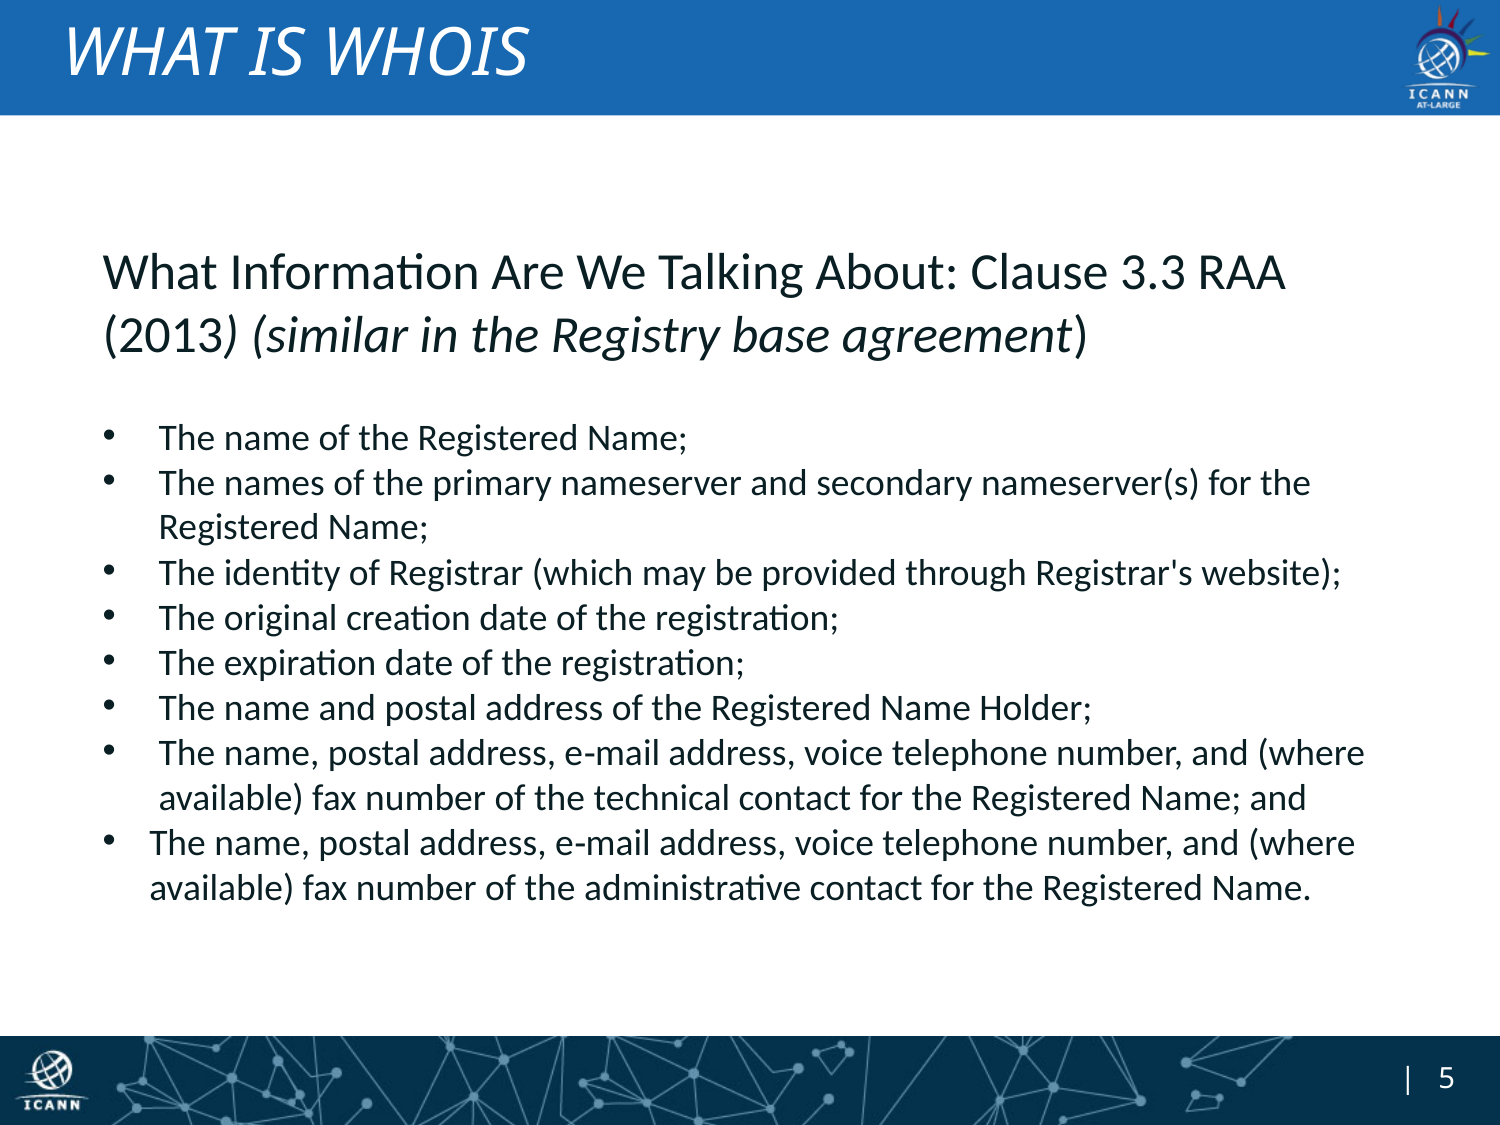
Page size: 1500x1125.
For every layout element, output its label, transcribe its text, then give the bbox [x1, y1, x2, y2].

title WHAT IS WHOIS [1493, 0, 1500, 116]
picture [1389, 0, 1493, 112]
title WHAT IS WHOIS [0, 0, 1388, 116]
picture [0, 1036, 1500, 1125]
text_box What Information Are We Talking About: Clause 3.3 RAA (2013) (similar in the Registry base agreement) The name of the Registered Name; The names of the primary nameserver and secondary nameserver(s) for the Registered Name; The identity of Registrar (which may be provided through Registrar's website); The original creation date of the registration; The expiration date of the registration; The name and postal address of the Registered Name Holder; The name, postal address, e‐mail address, voice telephone number, and (where available) fax number of the technical contact for the Registered Name; and The name, postal address, e‐mail address, voice telephone number, and (where available) fax number of the administrative contact for the Registered Name. [87, 230, 1417, 960]
